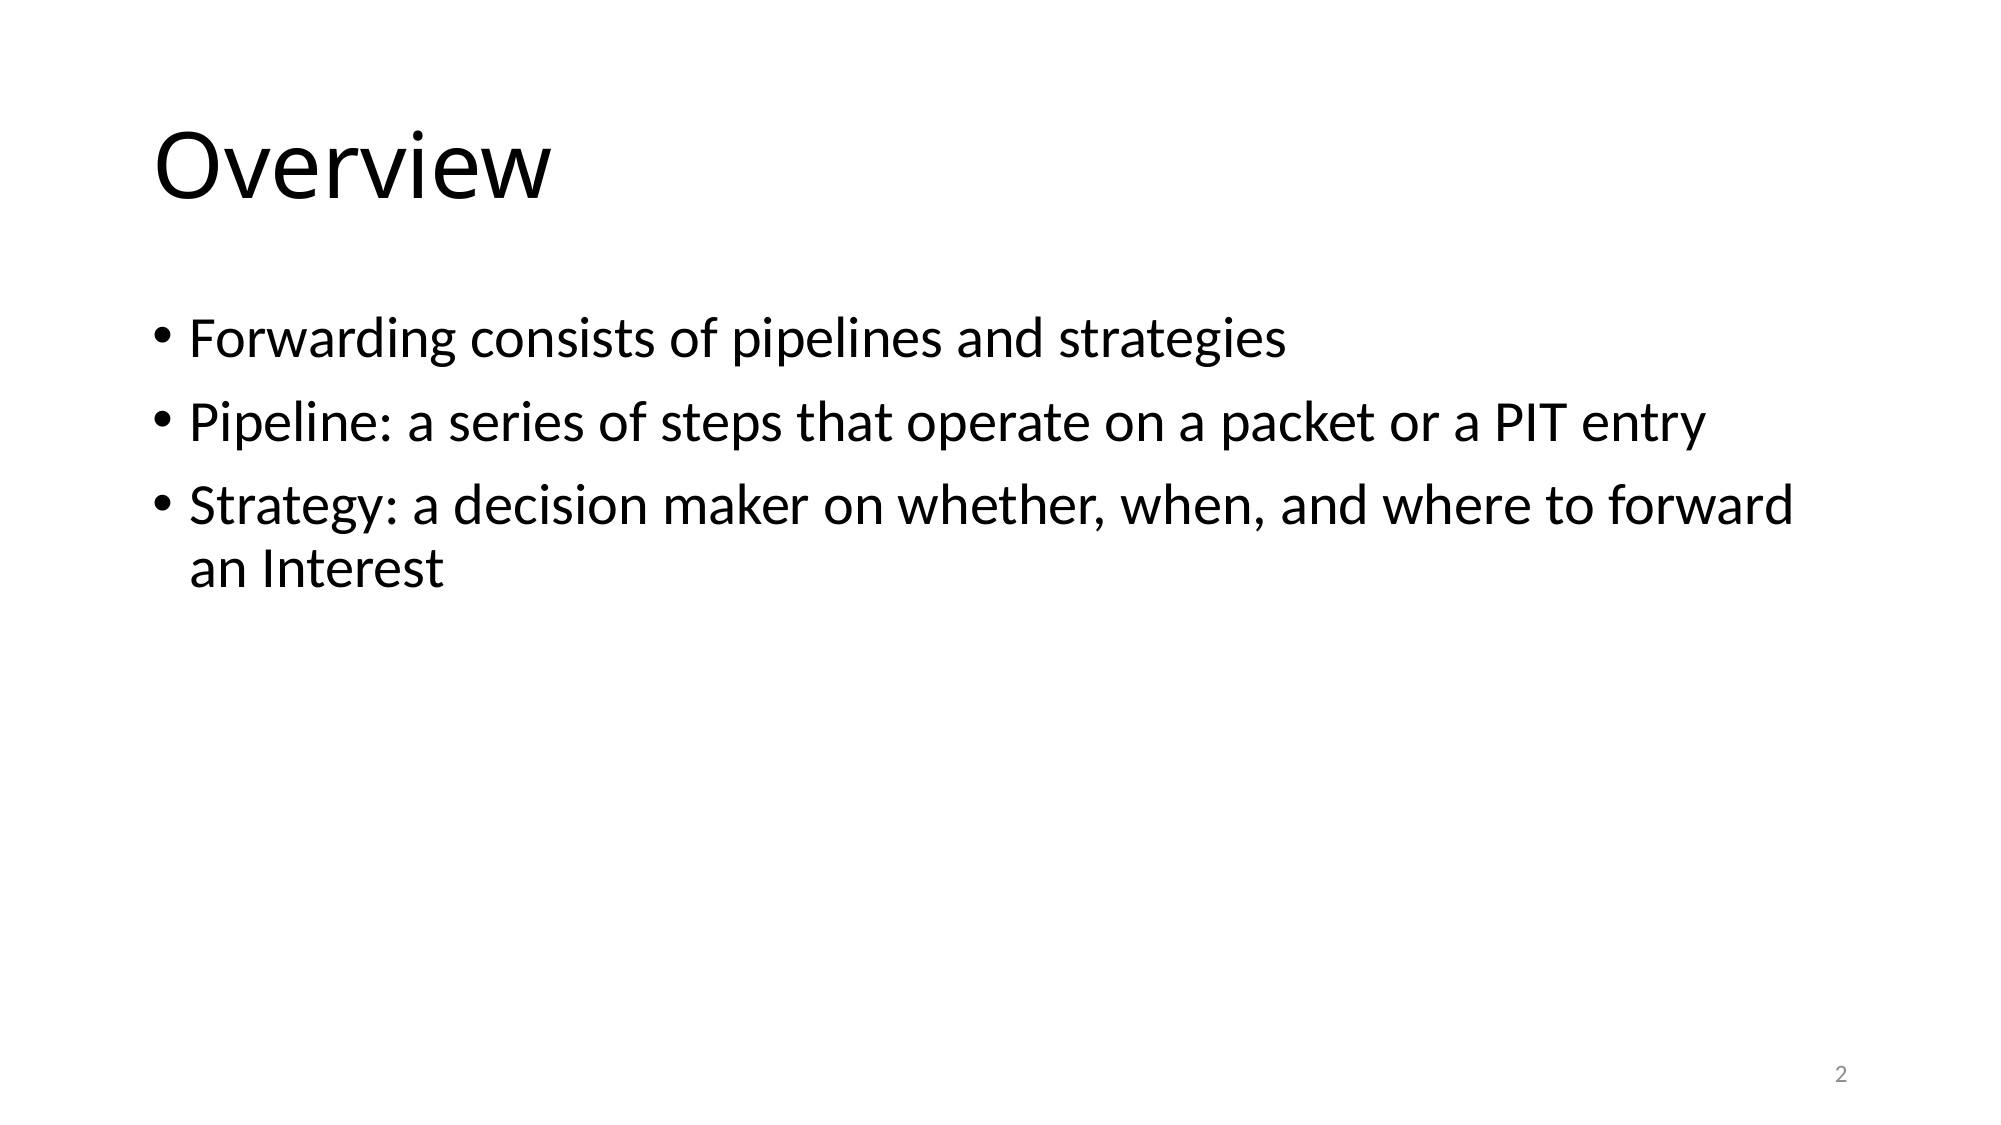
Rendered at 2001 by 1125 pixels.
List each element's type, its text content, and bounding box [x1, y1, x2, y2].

slide_number 2 [1412, 1042, 1863, 1103]
list Forwarding consists of pipelines and strategies Pipeline: a series of steps that operate on a packet or a PIT entry Strategy: a decision maker on whether, when, and where to forward an Interest [137, 299, 1863, 1014]
title Overview [137, 59, 1863, 278]
